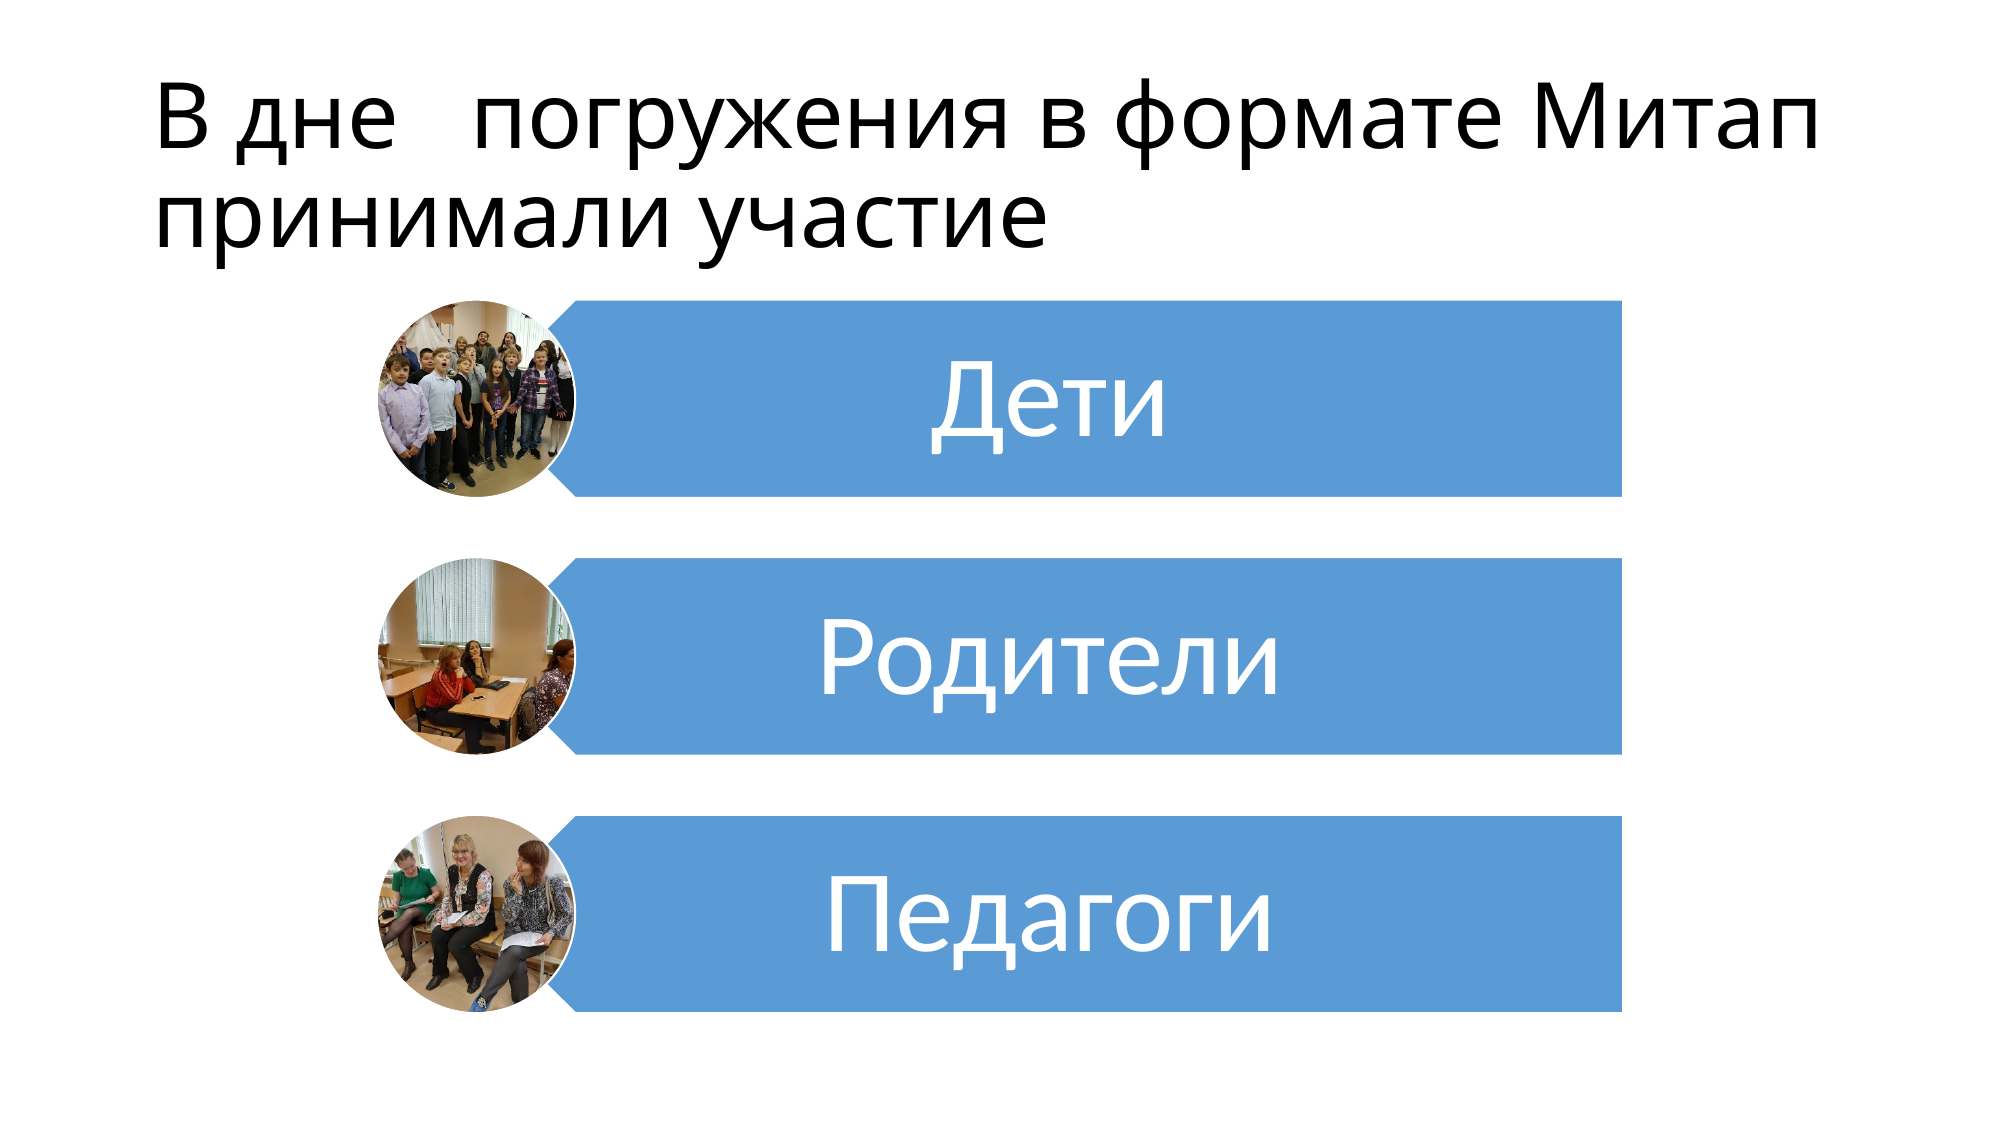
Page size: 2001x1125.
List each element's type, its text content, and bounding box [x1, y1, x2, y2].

title В дне погружения в формате Митап принимали участие [137, 59, 1863, 278]
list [137, 299, 1863, 1014]
